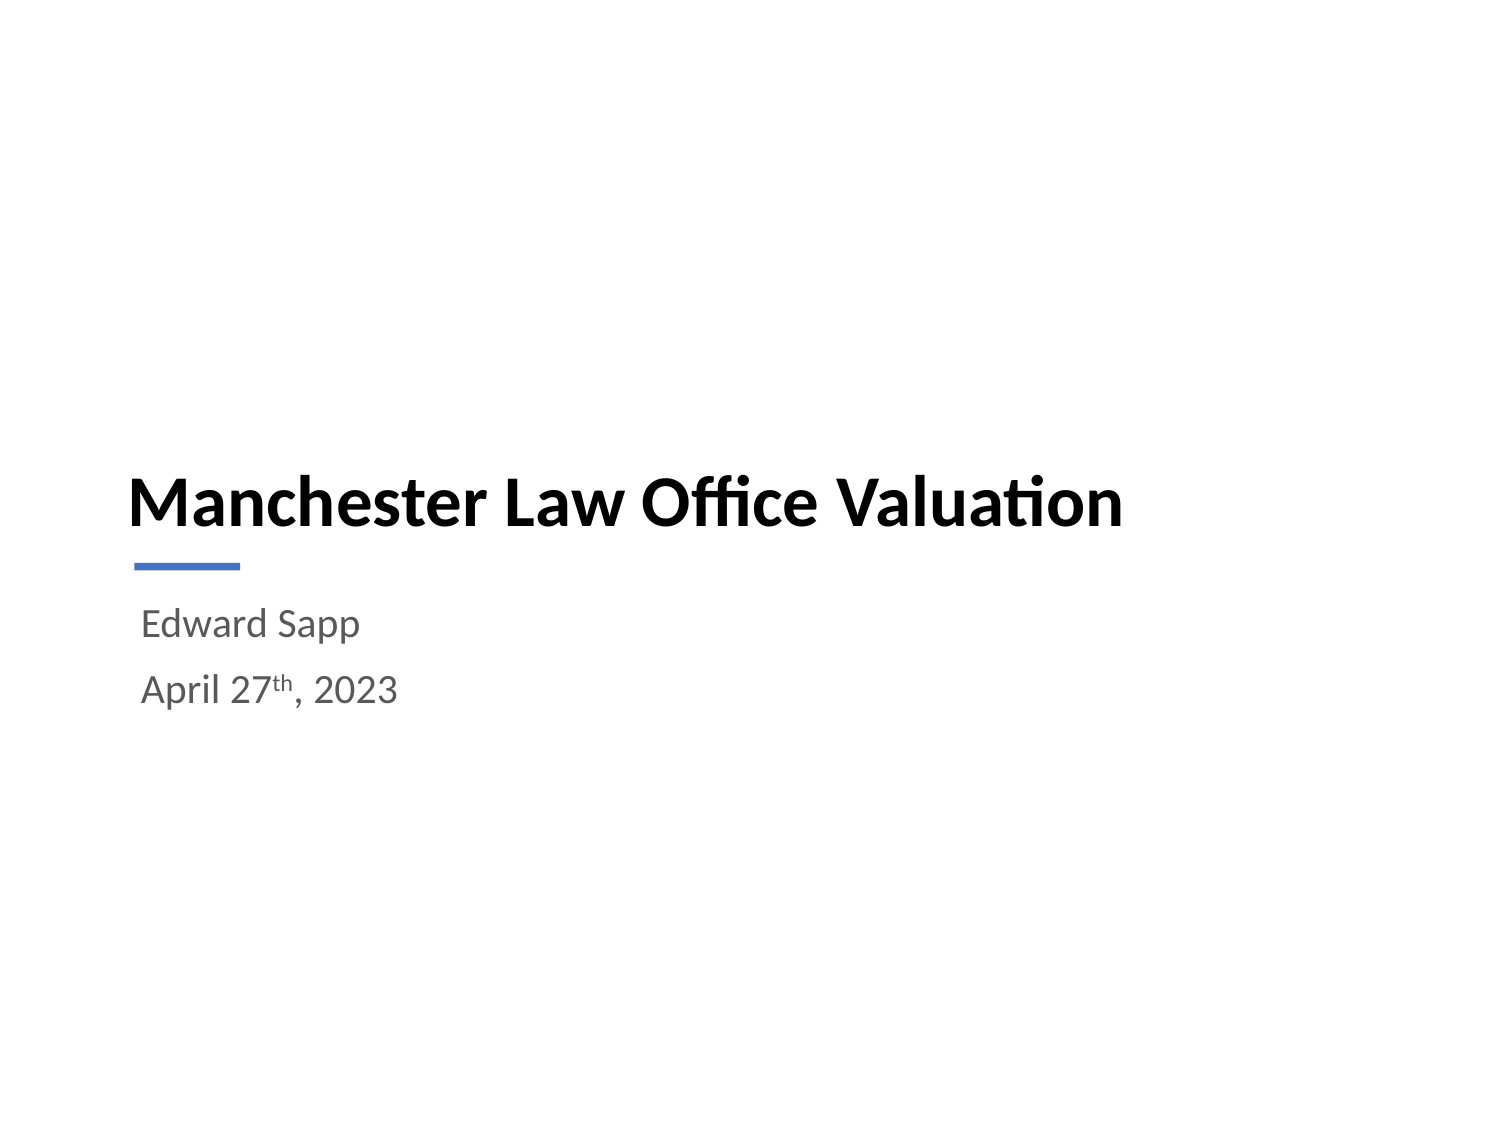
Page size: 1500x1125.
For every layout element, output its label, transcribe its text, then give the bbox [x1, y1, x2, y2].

title Manchester Law Office Valuation [112, 366, 1388, 550]
subtitle Edward Sapp April 27th, 2023 [125, 593, 1251, 763]
text_box [133, 562, 241, 571]
